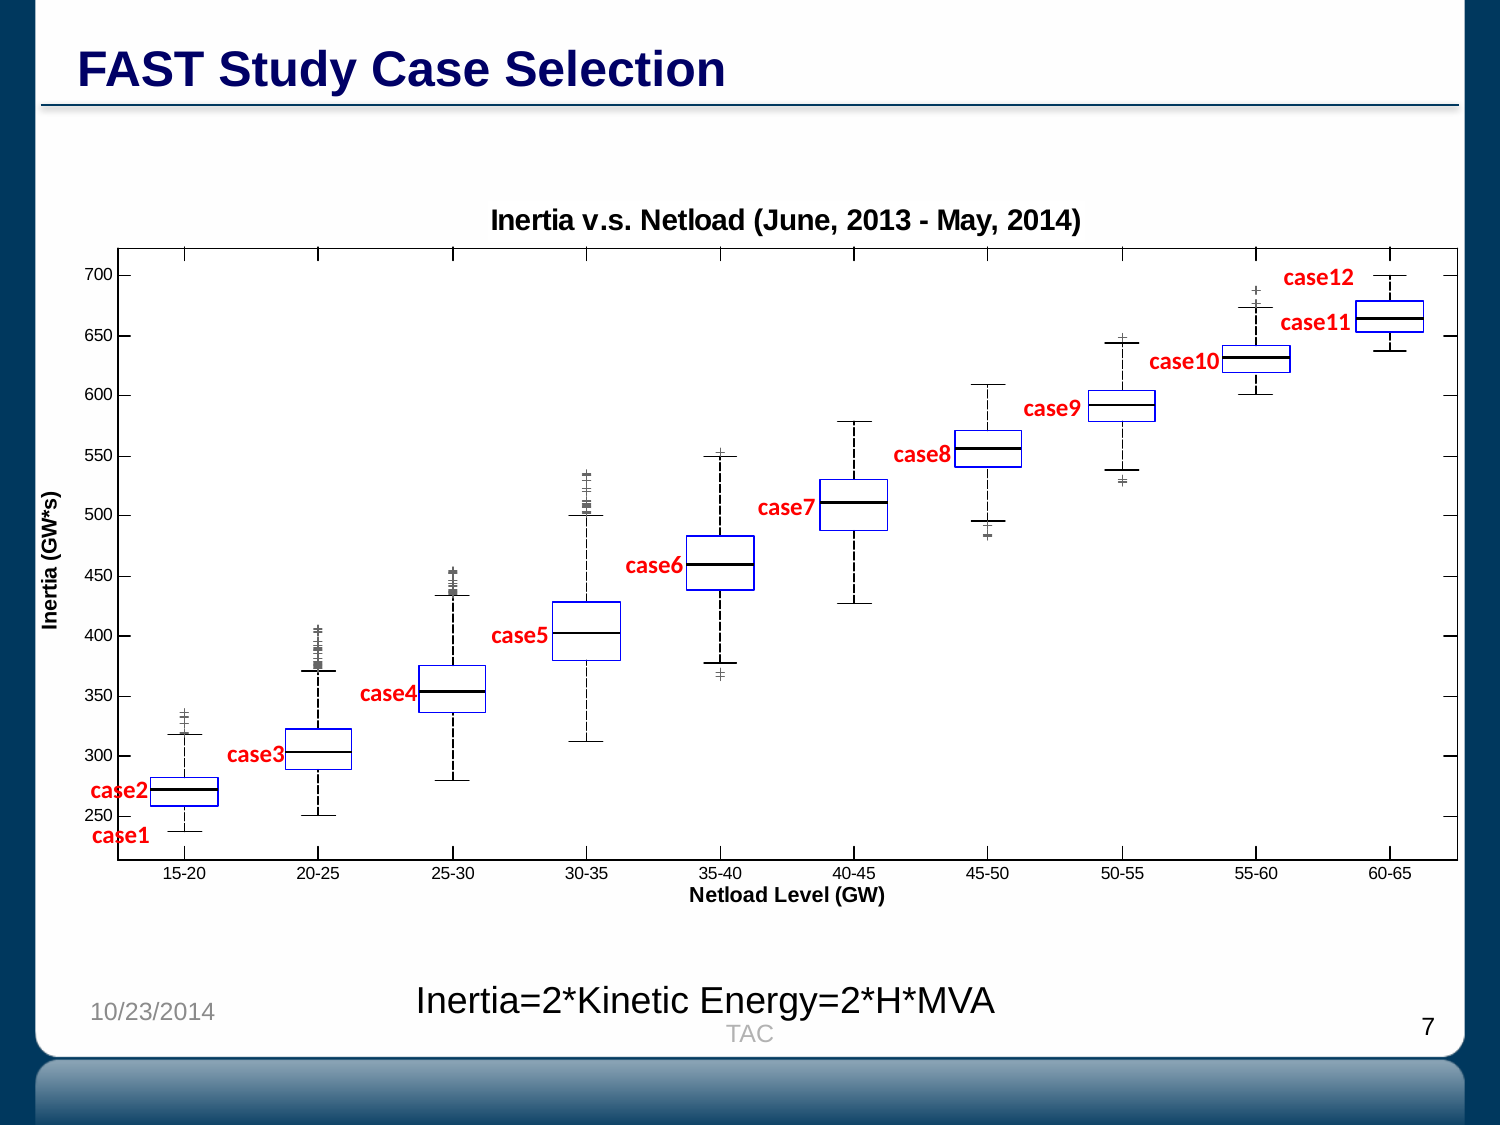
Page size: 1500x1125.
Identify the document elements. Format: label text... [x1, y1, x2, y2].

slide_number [75, 980, 425, 1041]
picture [35, 0, 1475, 1125]
footer TAC [512, 1028, 988, 1049]
text_box Inertia=2*Kinetic Energy=2*H*MVA [425, 980, 1100, 1028]
title FAST Study Case Selection [62, 29, 1450, 106]
